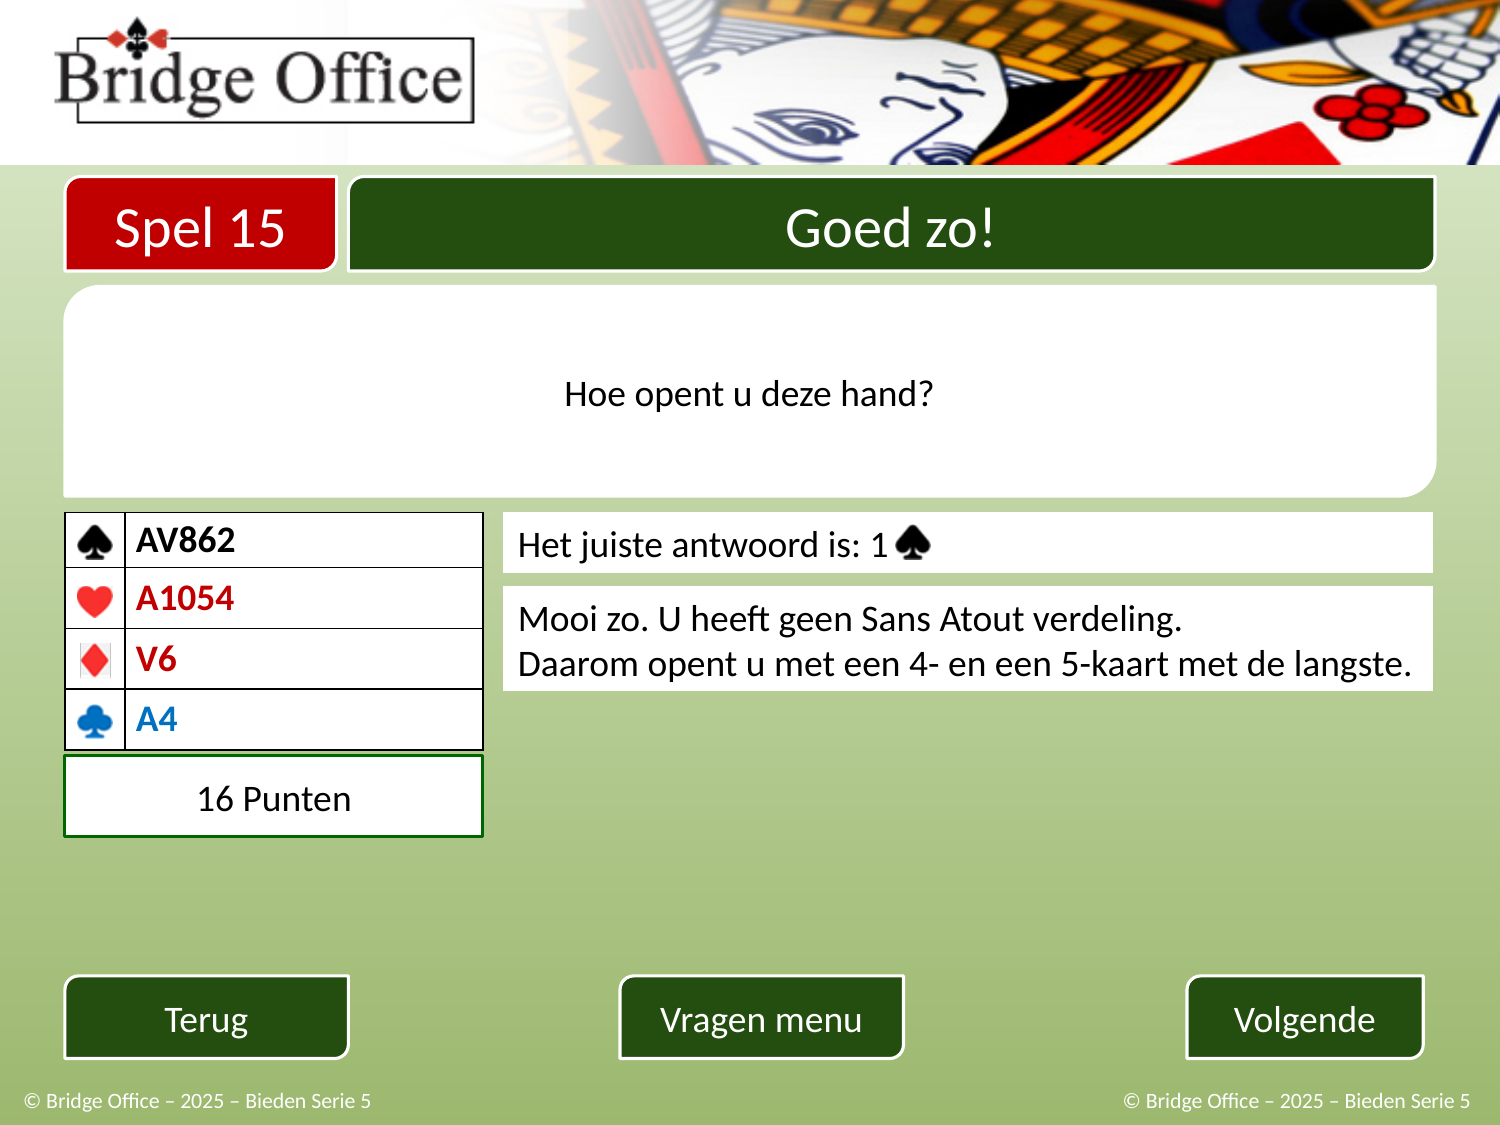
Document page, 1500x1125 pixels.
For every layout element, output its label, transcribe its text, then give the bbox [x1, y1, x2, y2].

text_box Het juiste antwoord is: 1 [503, 512, 1433, 573]
table_cell A1054 [126, 568, 482, 628]
text_box Spel 15 [63, 179, 339, 273]
table_cell [66, 690, 124, 749]
table_cell A4 [126, 690, 482, 749]
picture [77, 524, 113, 561]
text_box 16 Punten [63, 754, 484, 838]
text_box Mooi zo. U heeft geen Sans Atout verdeling. Daarom opent u met een 4- en een 5-kaart met de langste. [503, 586, 1433, 691]
table_header [66, 513, 124, 567]
table_cell [66, 629, 124, 688]
picture [77, 643, 113, 679]
text_box Vragen menu [618, 974, 906, 1061]
table_header AV862 [126, 513, 482, 567]
text_box Goed zo! [346, 179, 1437, 273]
picture [0, 0, 1500, 166]
text_box © Bridge Office – 2025 – Bieden Serie 5 [8, 1079, 393, 1121]
picture [895, 524, 932, 561]
picture [77, 585, 113, 618]
table_cell [66, 568, 124, 628]
picture [77, 703, 113, 740]
text_box Terug [63, 974, 350, 1061]
text_box Volgende [1185, 974, 1425, 1061]
table_cell V6 [126, 629, 482, 688]
text_box © Bridge Office – 2025 – Bieden Serie 5 [1107, 1079, 1500, 1121]
text_box Hoe opent u deze hand? [63, 284, 1437, 498]
